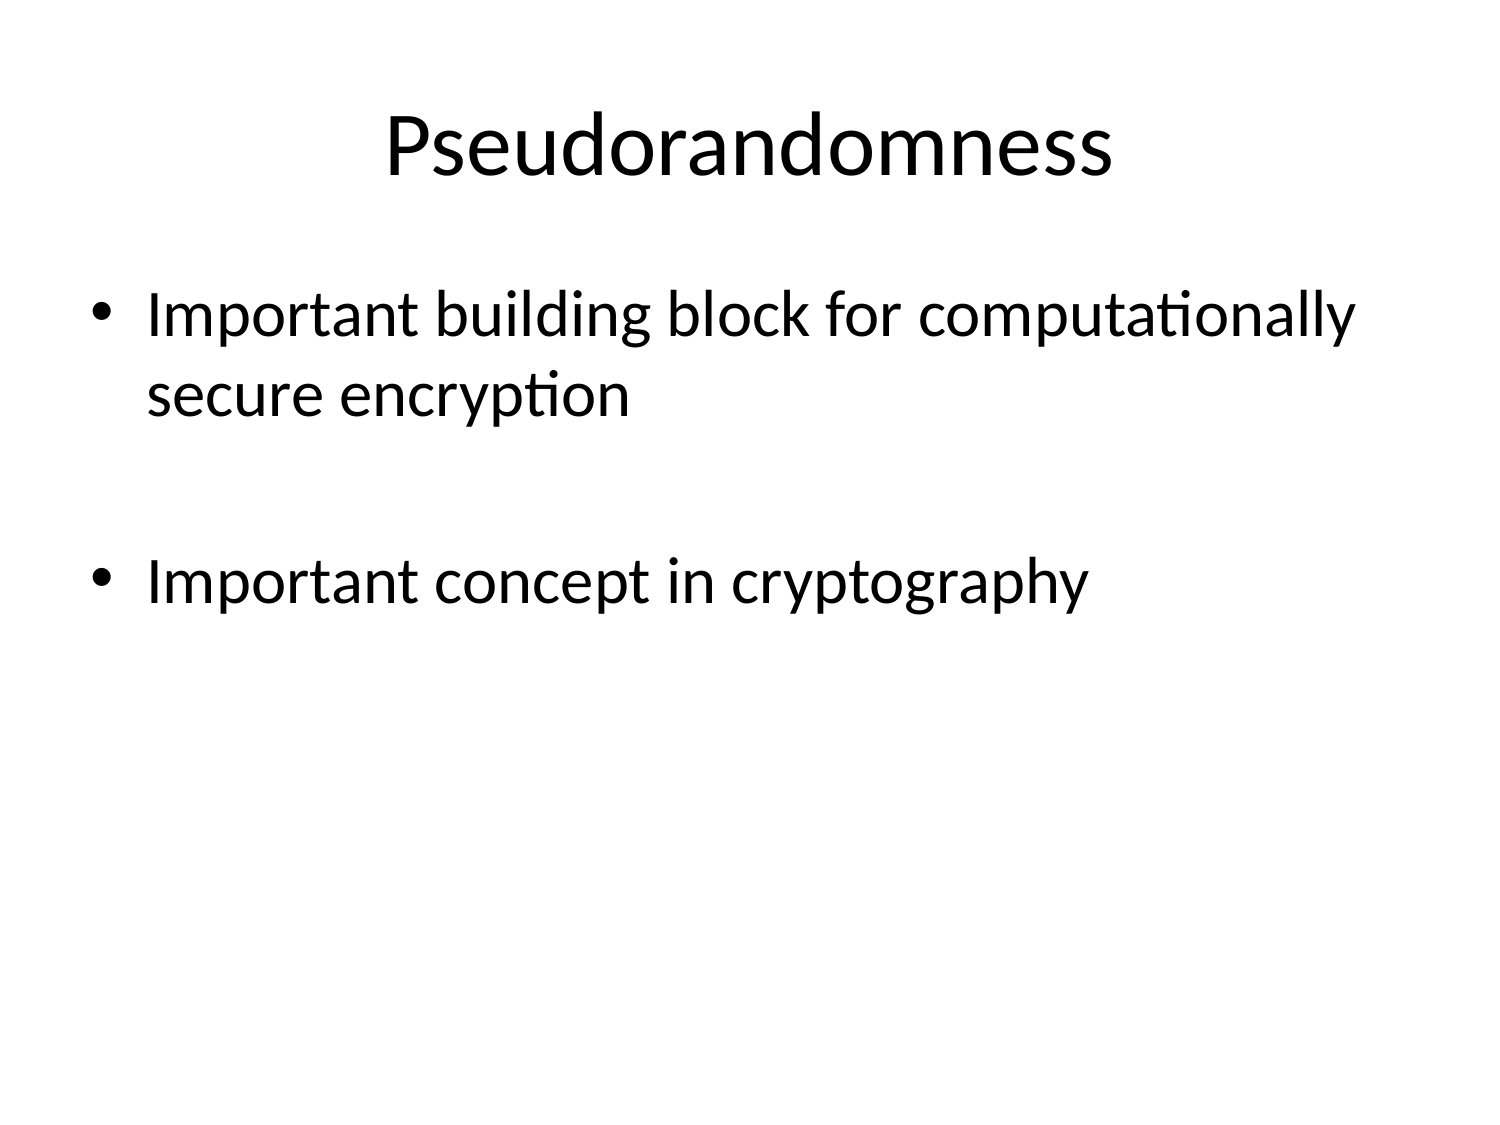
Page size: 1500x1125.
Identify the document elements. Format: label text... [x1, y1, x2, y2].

title Pseudorandomness [75, 45, 1425, 233]
list Important building block for computationally secure encryption Important concept in cryptography [75, 262, 1425, 1005]
